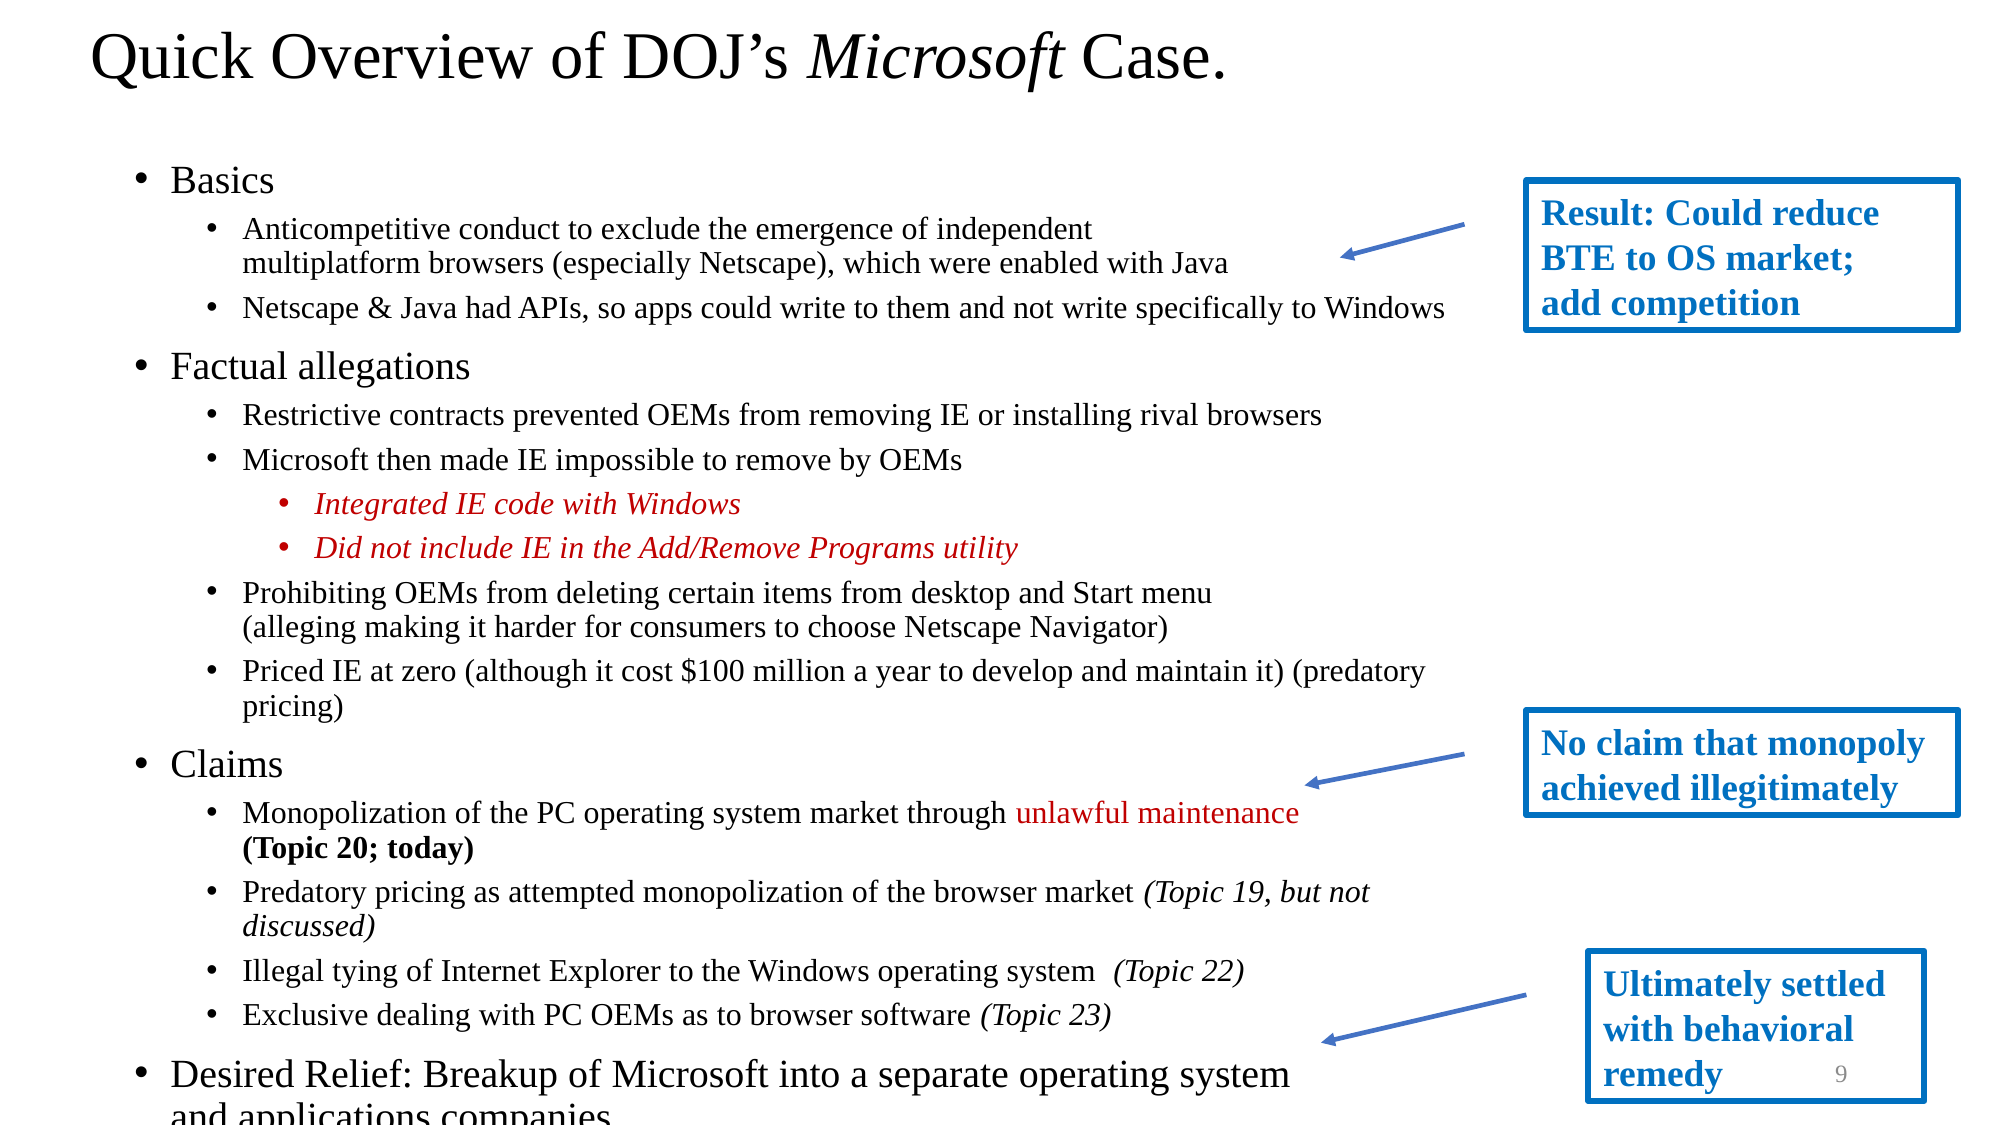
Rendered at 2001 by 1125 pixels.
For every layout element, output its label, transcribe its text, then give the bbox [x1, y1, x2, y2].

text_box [1304, 753, 1465, 786]
title Quick Overview of DOJ’s Microsoft Case. [75, 0, 1801, 166]
text_box No claim that monopoly achieved illegitimately [1526, 710, 1959, 816]
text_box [1339, 224, 1465, 258]
list Basics Anticompetitive conduct to exclude the emergence of independent multiplatform browsers (especially Netscape), which were enabled with Java Netscape & Java had APIs, so apps could write to them and not write specifically to Windows Factual allegations Restrictive contracts prevented OEMs from removing IE or installing rival browsers Microsoft then made IE impossible to remove by OEMs Integrated IE code with Windows Did not include IE in the Add/Remove Programs utility Prohibiting OEMs from deleting certain items from desktop and Start menu (alleging making it harder for consumers to choose Netscape Navigator) Priced IE at zero (although it cost $100 million a year to develop and maintain it) (predatory pricing) Claims Monopolization of the PC operating system market through unlawful maintenance (Topic 20; today) Predatory pricing as attempted monopolization of the browser market (Topic 19, but not discussed) Illegal tying of Internet Explorer to the Windows operating system (Topic 22) Exclusive dealing with PC OEMs as to browser software (Topic 23) Desired Relief: Breakup of Microsoft into a separate operating system and applications companies [119, 151, 1497, 1125]
text_box Result: Could reduce BTE to OS market; add competition [1526, 180, 1959, 331]
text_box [1321, 994, 1527, 1043]
slide_number 9 [1412, 1042, 1863, 1103]
text_box Ultimately settled with behavioral remedy [1588, 951, 1925, 1101]
